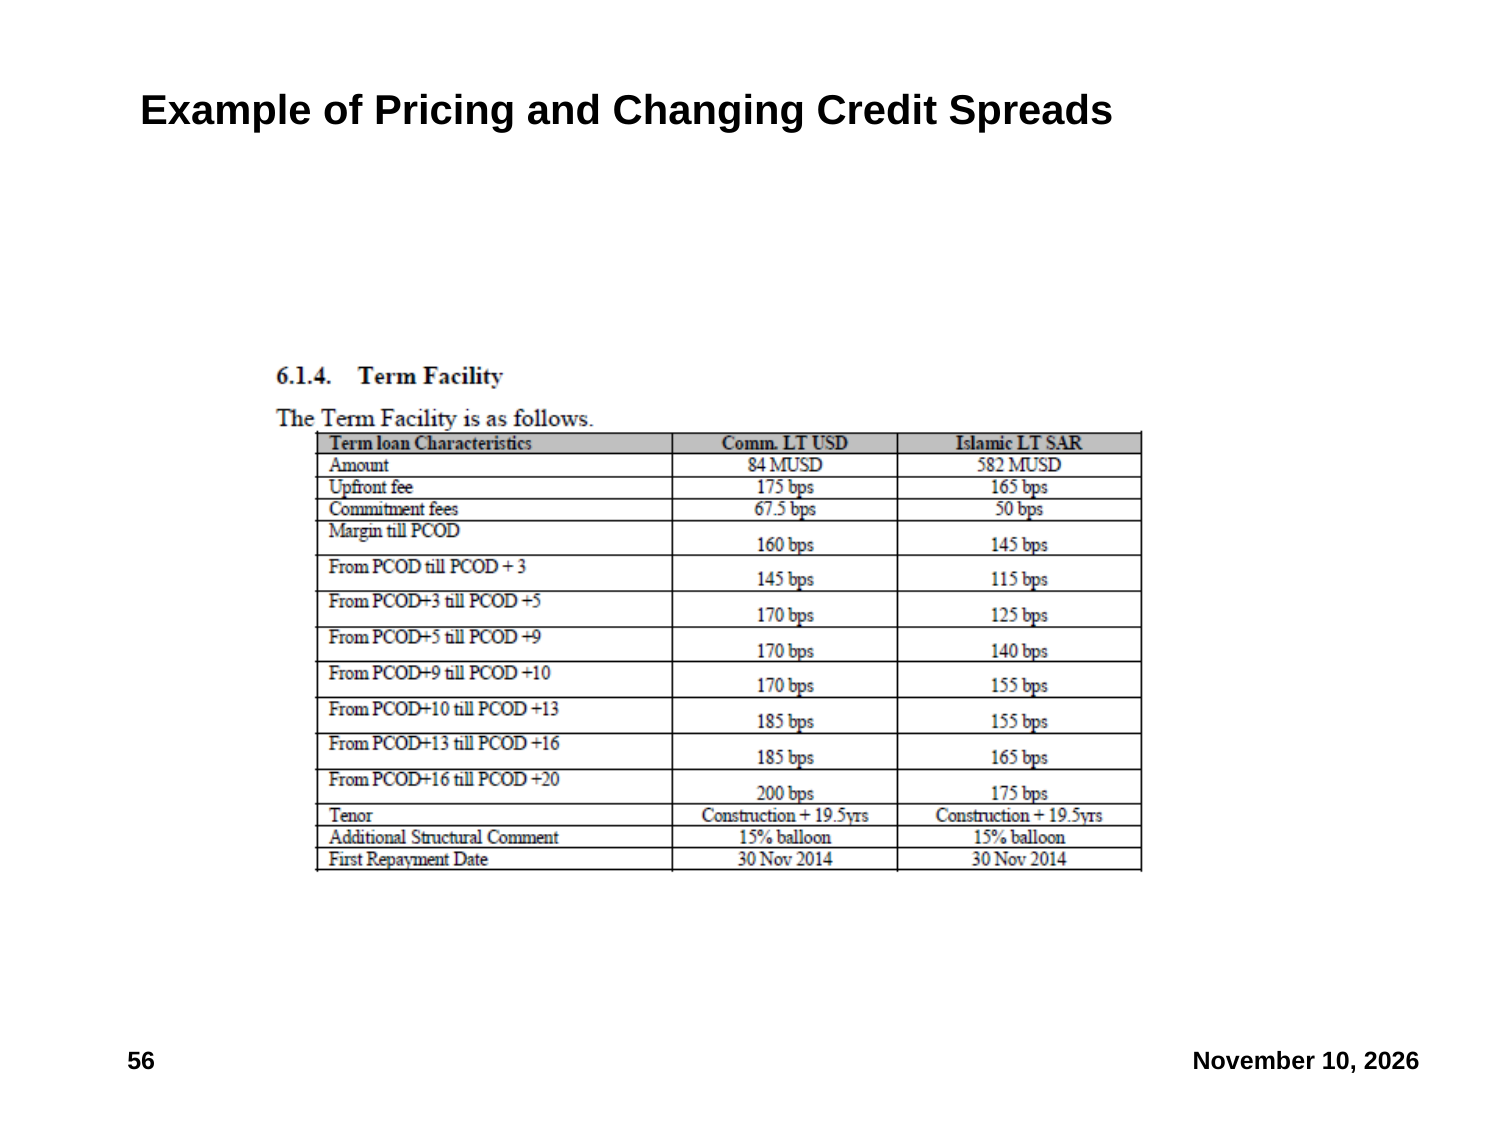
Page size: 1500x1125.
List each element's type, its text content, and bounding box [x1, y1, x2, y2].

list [270, 355, 1230, 894]
title Example of Pricing and Changing Credit Spreads [124, 74, 1376, 226]
